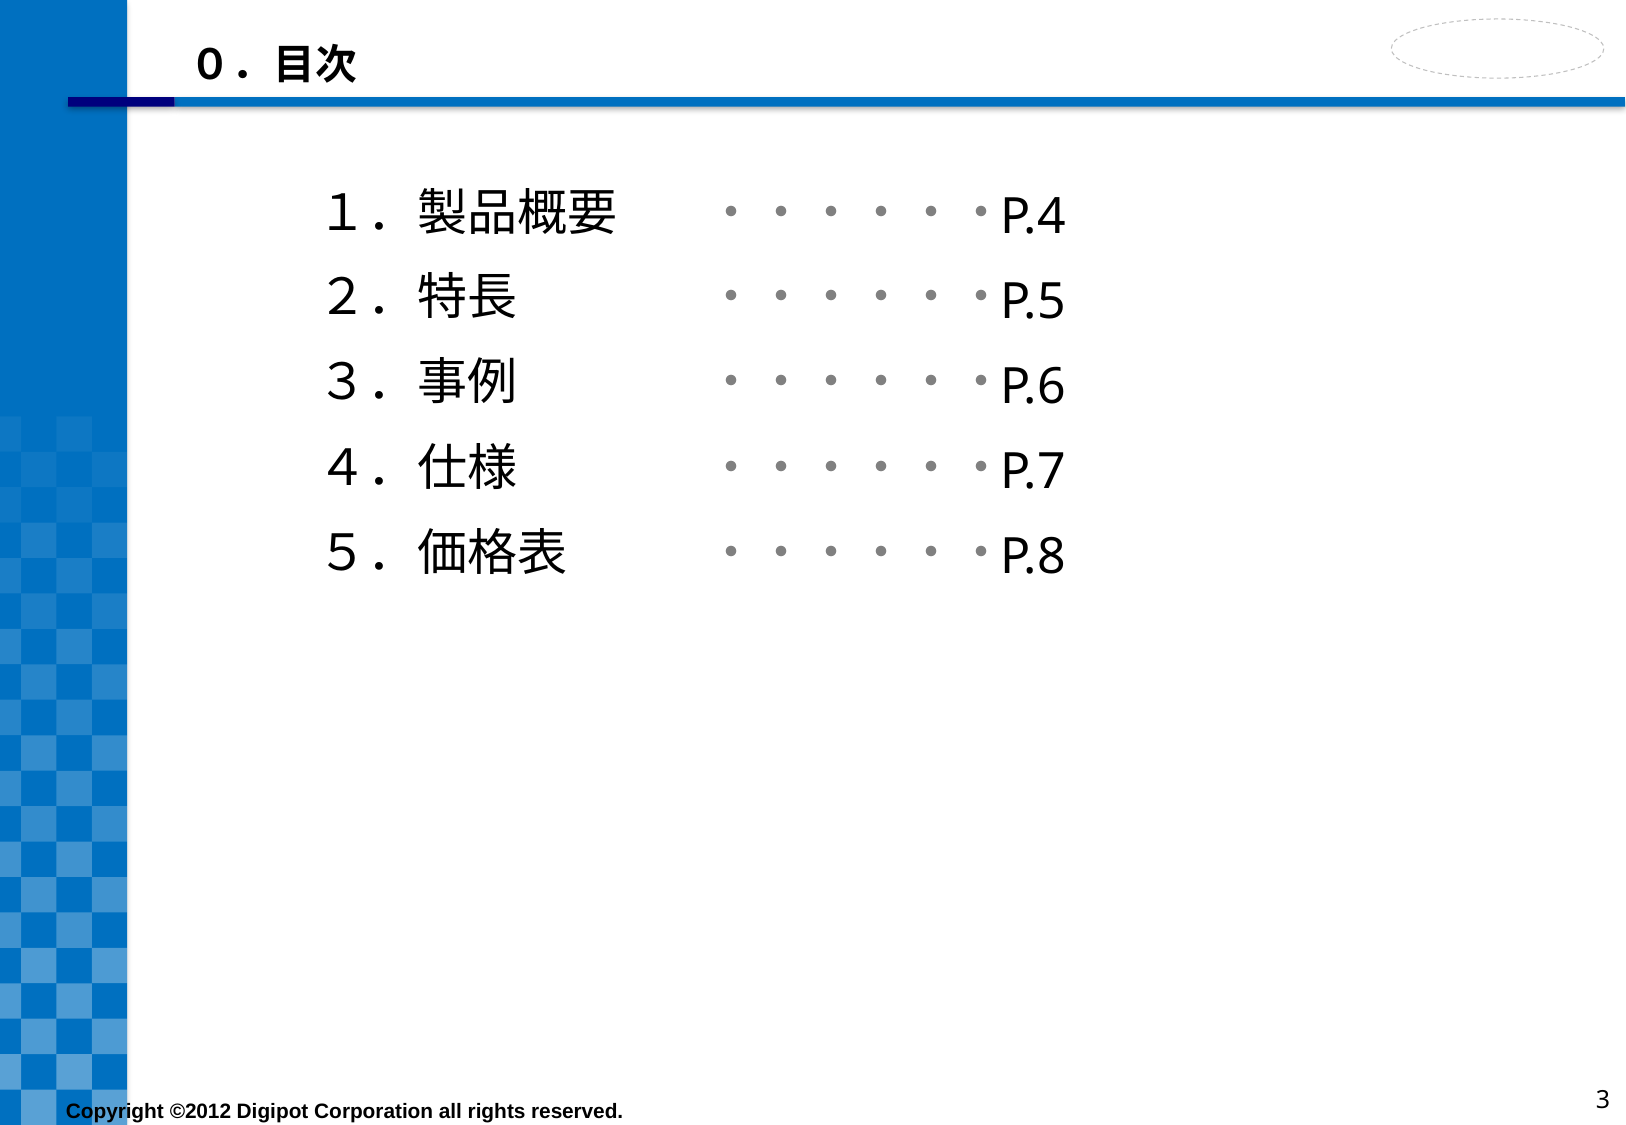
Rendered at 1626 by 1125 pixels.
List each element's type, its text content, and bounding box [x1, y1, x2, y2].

text_box １．製品概要 ２．特長 ３．事例 ４．仕様 ５．価格表 [302, 172, 633, 588]
text_box P.4 P.5 P.6 P.7 P.8 [985, 175, 1081, 591]
text_box ・・・・・・ ・・・・・・ ・・・・・・ ・・・・・・ ・・・・・・ [691, 172, 1022, 588]
slide_number 3 [1521, 1050, 1625, 1125]
title ０．目次 [174, 11, 1368, 114]
